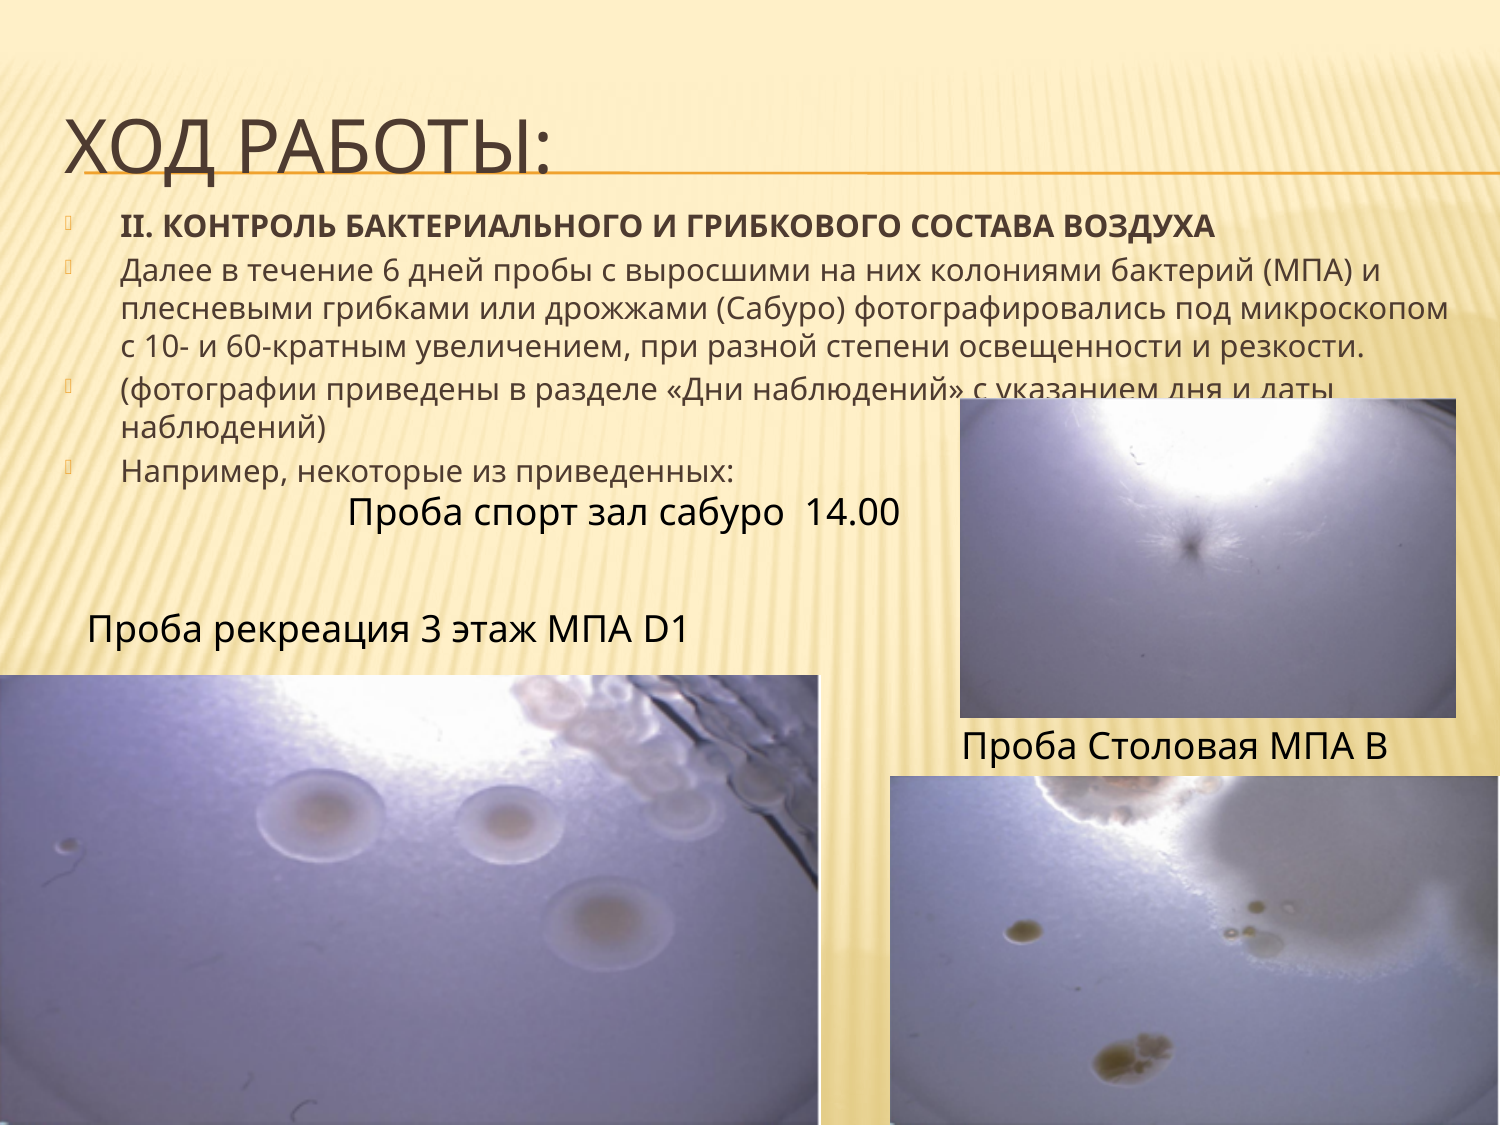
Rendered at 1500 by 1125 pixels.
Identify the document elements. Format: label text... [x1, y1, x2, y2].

picture [960, 398, 1456, 719]
text_box Проба спорт зал сабуро 14.00 [332, 480, 916, 541]
picture [0, 675, 821, 1125]
title ХОД РАБОТЫ: [50, 75, 1475, 199]
text_box Проба Столовая МПА В [946, 714, 1404, 774]
picture [890, 775, 1500, 1125]
list II. КОНТРОЛЬ БАКТЕРИАЛЬНОГО И ГРИБКОВОГО СОСТАВА ВОЗДУХА Далее в течение 6 дней пробы с выросшими на них колониями бактерий (МПА) и плесневыми грибками или дрожжами (Сабуро) фотографировались под микроскопом с 10- и 60-кратным увеличением, при разной степени освещенности и резкости. (фотографии приведены в разделе «Дни наблюдений» с указанием дня и даты наблюдений) Например, некоторые из приведенных: [50, 199, 1475, 528]
text_box Проба рекреация 3 этаж МПА D1 [71, 597, 707, 658]
